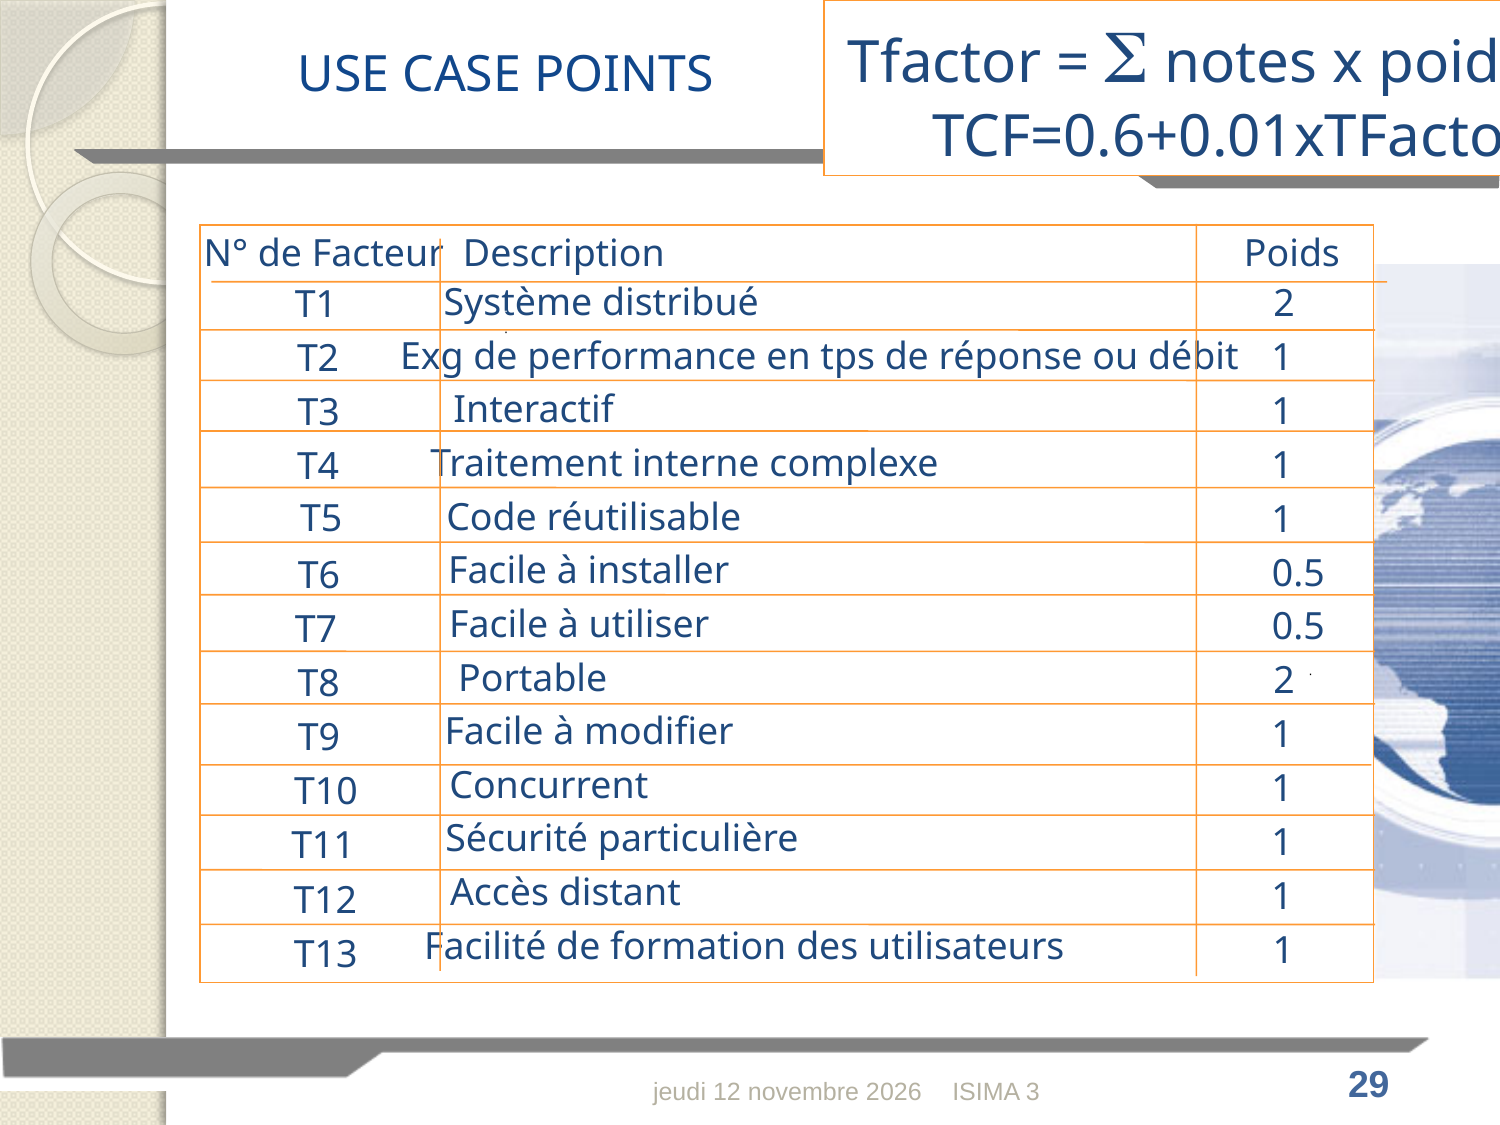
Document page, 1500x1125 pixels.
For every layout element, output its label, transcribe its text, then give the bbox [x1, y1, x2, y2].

text_box T8 [297, 664, 340, 703]
text_box [441, 652, 1196, 703]
text_box [441, 381, 1196, 431]
text_box Facile à installer [448, 551, 730, 592]
text_box 1 [1272, 926, 1294, 972]
text_box Facilité de formation des utilisateurs [441, 927, 1066, 968]
text_box [1197, 282, 1374, 329]
text_box [1197, 816, 1374, 869]
text_box Interactif [453, 390, 614, 431]
text_box Traitement interne complexe [441, 444, 940, 485]
text_box T3 [297, 393, 340, 430]
text_box N° de Facteur [203, 228, 444, 274]
text_box Facile à utiliser [449, 604, 710, 646]
text_box T12 [293, 880, 358, 922]
text_box [1197, 224, 1374, 281]
text_box [200, 488, 440, 542]
text_box 1 [1271, 333, 1293, 379]
text_box [441, 330, 1196, 336]
text_box 0.5 [1271, 548, 1325, 594]
text_box Facile à modifier [444, 712, 734, 753]
text_box [441, 704, 1196, 764]
text_box 2 [1273, 656, 1295, 702]
text_box [441, 543, 1196, 594]
text_box Exg de performance en tps de réponse ou débit [441, 336, 1196, 378]
text_box T6 [297, 556, 341, 594]
text_box 1 [1271, 440, 1293, 486]
text_box Portable [458, 658, 608, 700]
footer ISIMA 3 [937, 1034, 1413, 1113]
text_box [200, 224, 1196, 329]
text_box 1 [1271, 872, 1293, 918]
text_box 1 [1271, 765, 1293, 810]
text_box Système distribué [443, 283, 760, 324]
text_box T13 [293, 934, 358, 976]
text_box [200, 704, 440, 764]
text_box [200, 595, 440, 651]
text_box [1197, 870, 1374, 924]
text_box T5 [300, 499, 375, 540]
text_box Concurrent [449, 765, 649, 807]
text_box Exg de performance en tps de réponse ou débit [1197, 336, 1240, 378]
text_box T7 [295, 610, 338, 651]
text_box [200, 765, 440, 815]
text_box [1197, 543, 1374, 594]
text_box [200, 543, 440, 594]
text_box 1 [1271, 710, 1293, 756]
text_box [200, 870, 440, 924]
title USE CASE POINTS [162, 0, 824, 150]
text_box [1197, 432, 1374, 487]
text_box [1197, 488, 1374, 542]
picture [1413, 1037, 1433, 1091]
text_box 1 [1271, 818, 1293, 864]
text_box Accès distant [450, 873, 682, 914]
slide_number mercredi 16 février 2011 [587, 1034, 937, 1113]
text_box [1197, 381, 1374, 431]
text_box [1197, 595, 1374, 651]
text_box T4 [297, 447, 340, 487]
text_box Description [462, 228, 666, 274]
text_box Exg de performance en tps de réponse ou débit [400, 336, 440, 378]
text_box [1197, 704, 1374, 815]
text_box Code réutilisable [446, 497, 742, 539]
text_box T9 [297, 718, 341, 759]
text_box T1 [294, 285, 338, 326]
picture [318, 264, 1500, 1025]
text_box T10 [294, 772, 358, 813]
text_box 1 [1271, 494, 1293, 540]
text_box [200, 330, 440, 380]
text_box Tfactor = S notes x poids TCF=0.6+0.01xTFactor [824, 0, 1500, 176]
text_box [441, 765, 1196, 815]
text_box T11 [291, 826, 355, 868]
text_box 1 [1271, 386, 1293, 431]
text_box [441, 870, 1196, 924]
text_box [1197, 330, 1374, 380]
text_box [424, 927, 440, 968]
text_box [200, 381, 440, 430]
text_box T2 [297, 339, 340, 380]
picture [0, 1037, 587, 1091]
text_box [441, 816, 1196, 869]
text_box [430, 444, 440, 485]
text_box [200, 431, 440, 487]
text_box [200, 652, 440, 703]
text_box Sécurité particulière [445, 819, 799, 861]
text_box 2 [1273, 282, 1295, 325]
text_box [441, 595, 1196, 651]
text_box [200, 816, 440, 869]
text_box [441, 431, 1196, 487]
text_box [441, 488, 1196, 542]
text_box Poids [1243, 228, 1341, 274]
text_box [1197, 652, 1374, 703]
text_box [200, 925, 1374, 983]
text_box 0.5 [1271, 602, 1325, 648]
